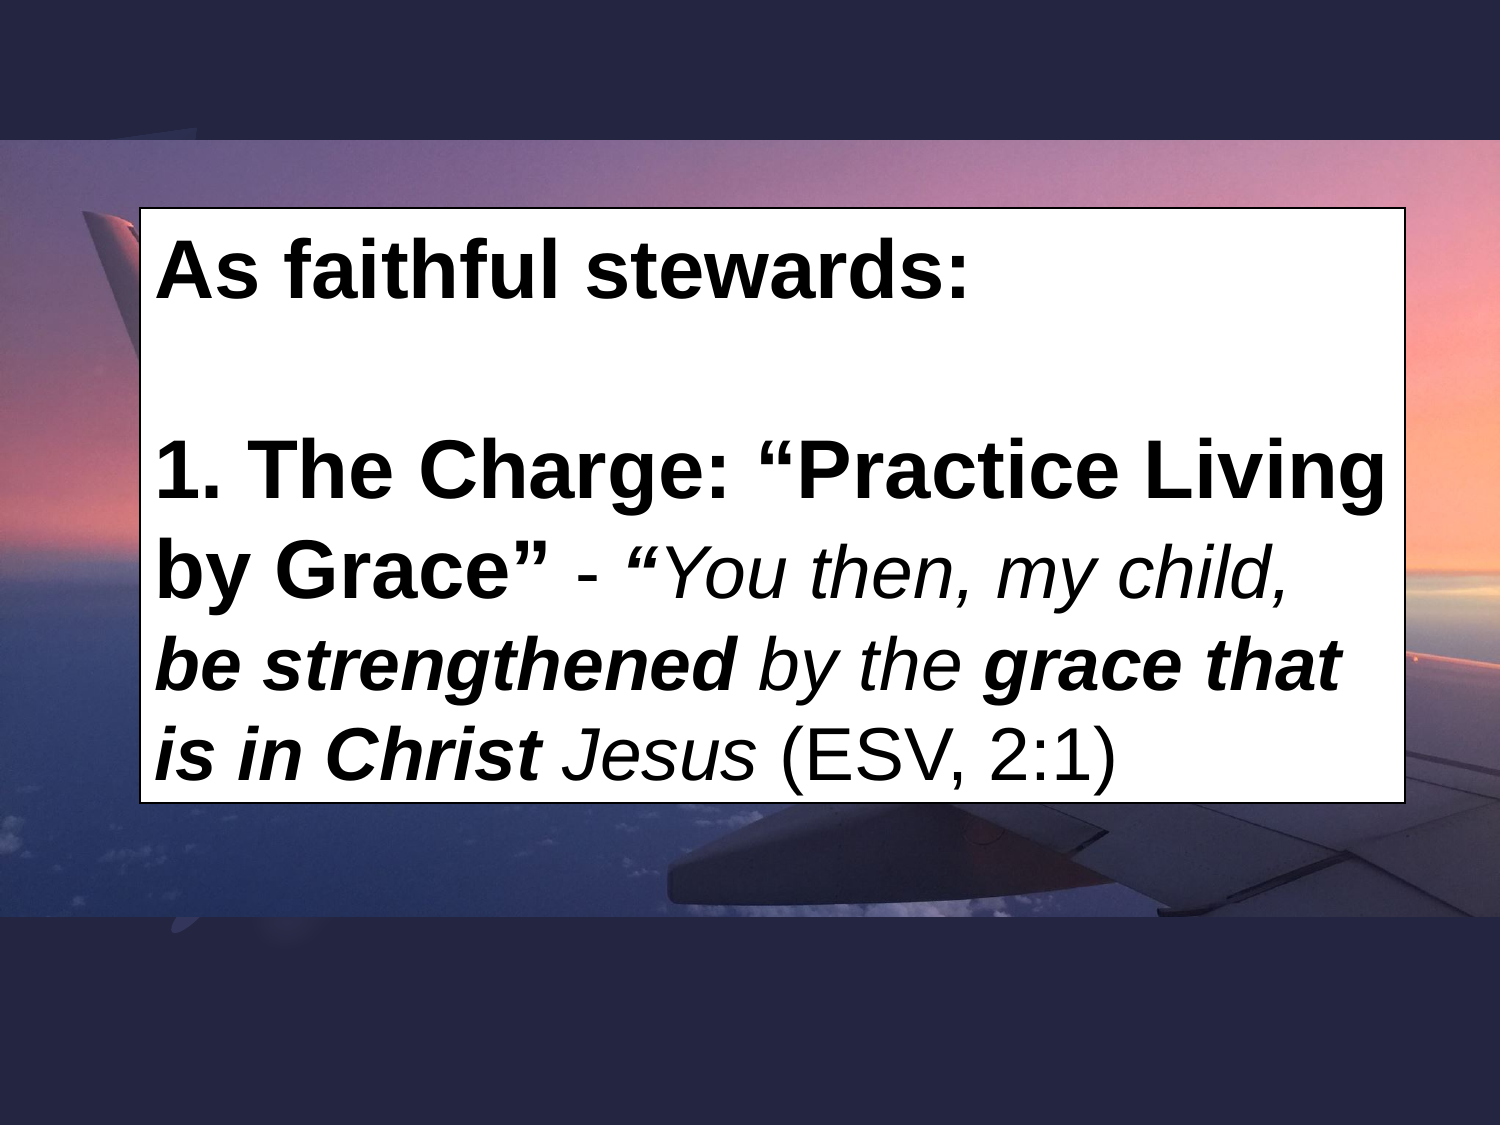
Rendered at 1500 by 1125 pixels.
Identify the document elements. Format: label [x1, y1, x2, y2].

picture [0, 140, 1500, 917]
